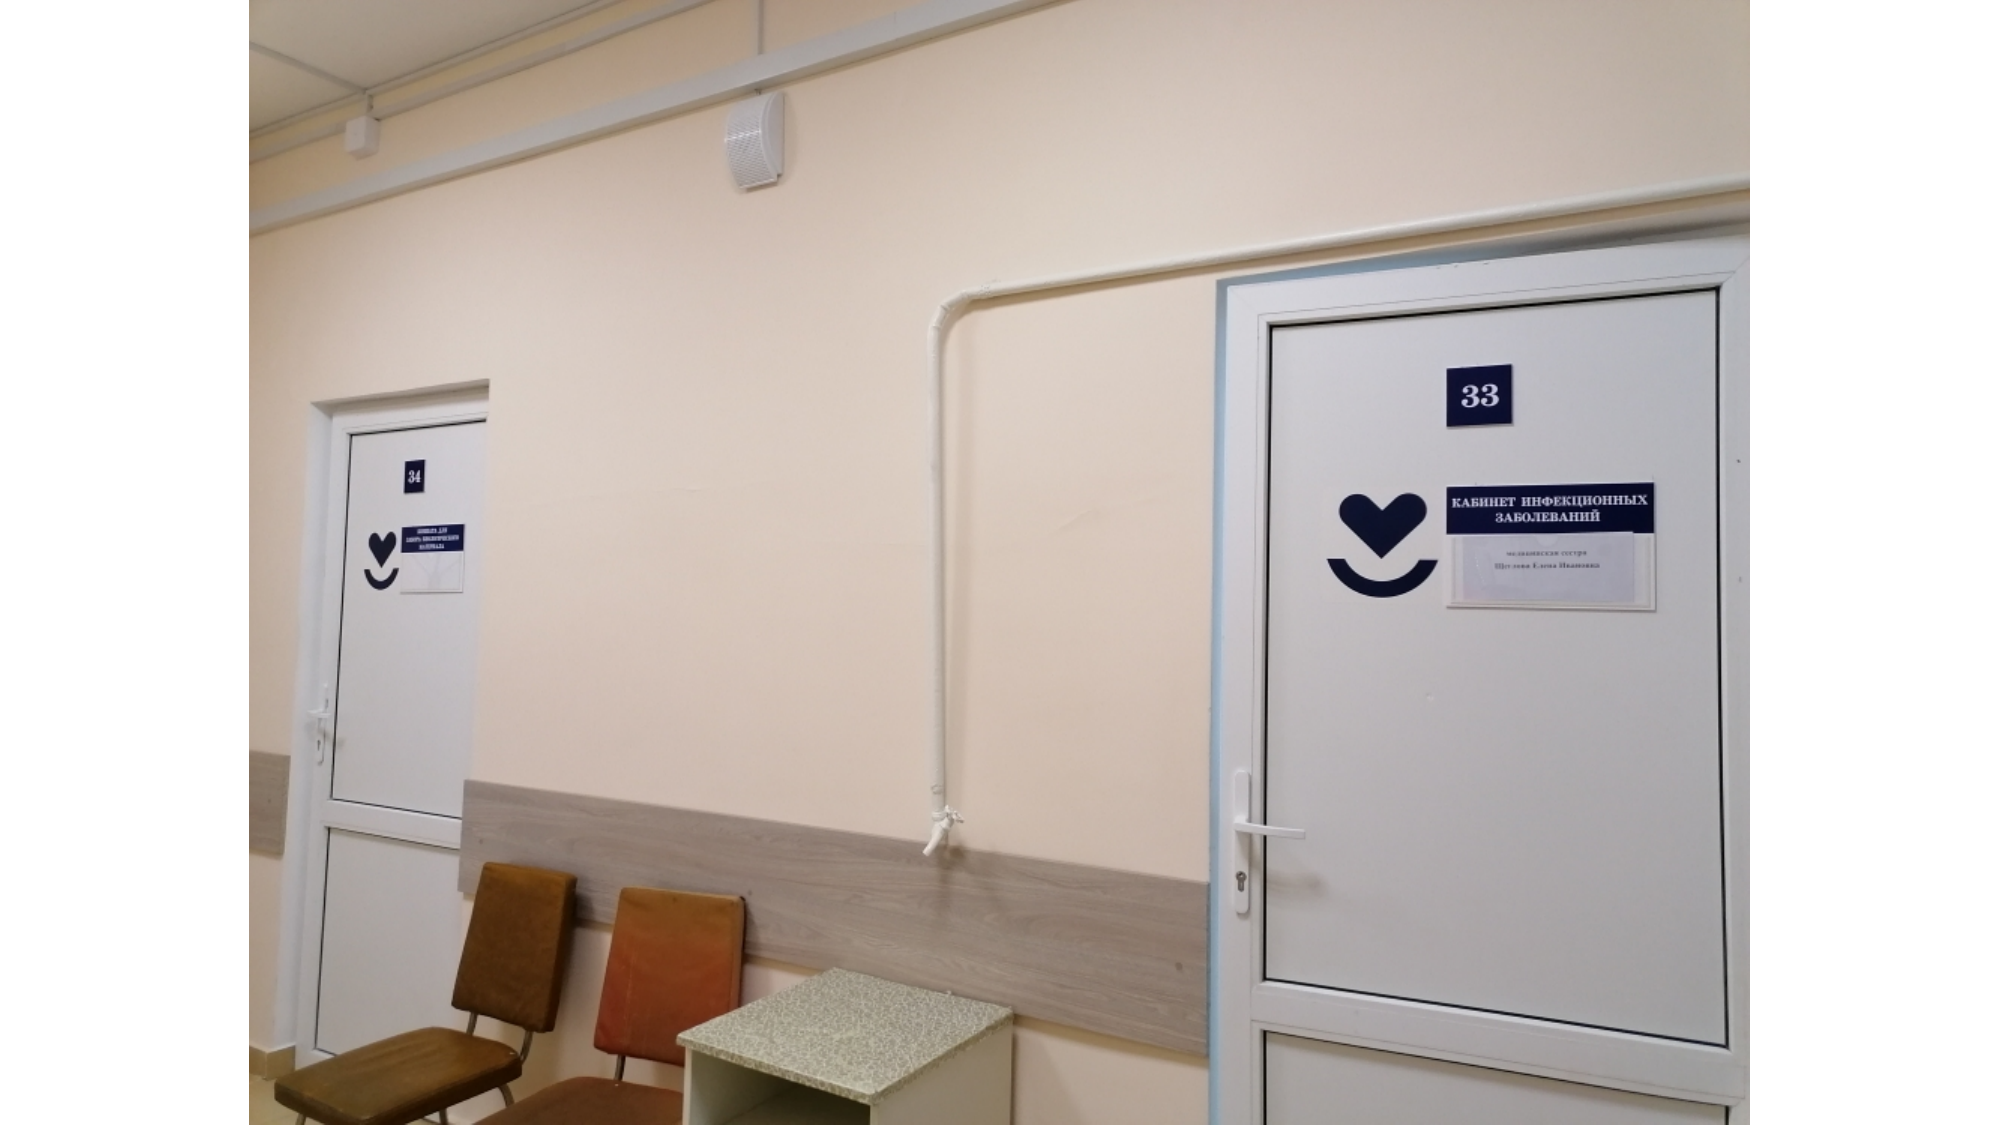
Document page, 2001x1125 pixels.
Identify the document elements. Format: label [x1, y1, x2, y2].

picture [249, 0, 1750, 1125]
